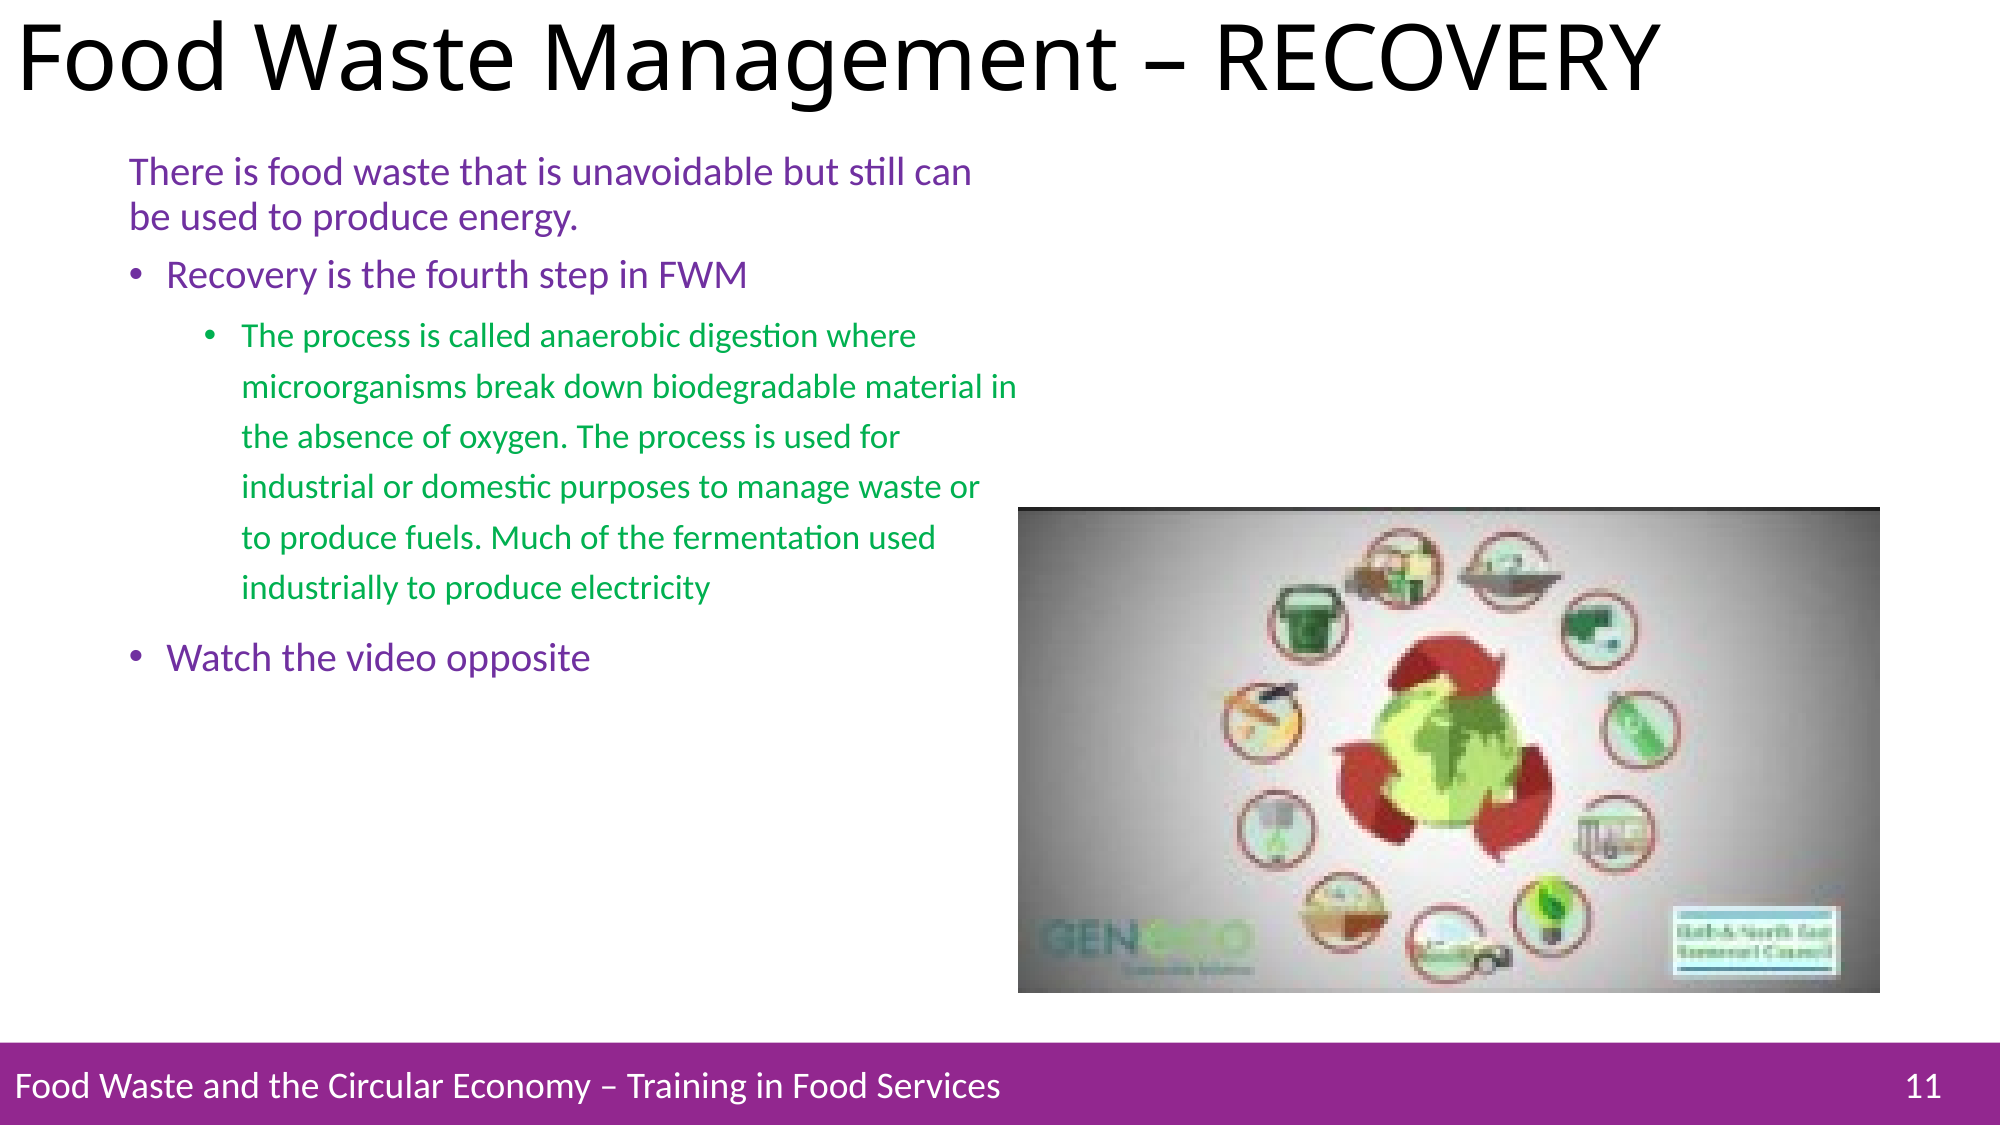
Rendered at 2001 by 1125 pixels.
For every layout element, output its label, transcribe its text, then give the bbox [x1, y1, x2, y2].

title Food Waste Management – RECOVERY [0, 0, 1725, 123]
list There is food waste that is unavoidable but still can be used to produce energy. Recovery is the fourth step in FWM The process is called anaerobic digestion where microorganisms break down biodegradable material in the absence of oxygen. The process is used for industrial or domestic purposes to manage waste or to produce fuels. Much of the fermentation used industrially to produce electricity Watch the video opposite [114, 143, 1033, 692]
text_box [1018, 506, 1880, 994]
